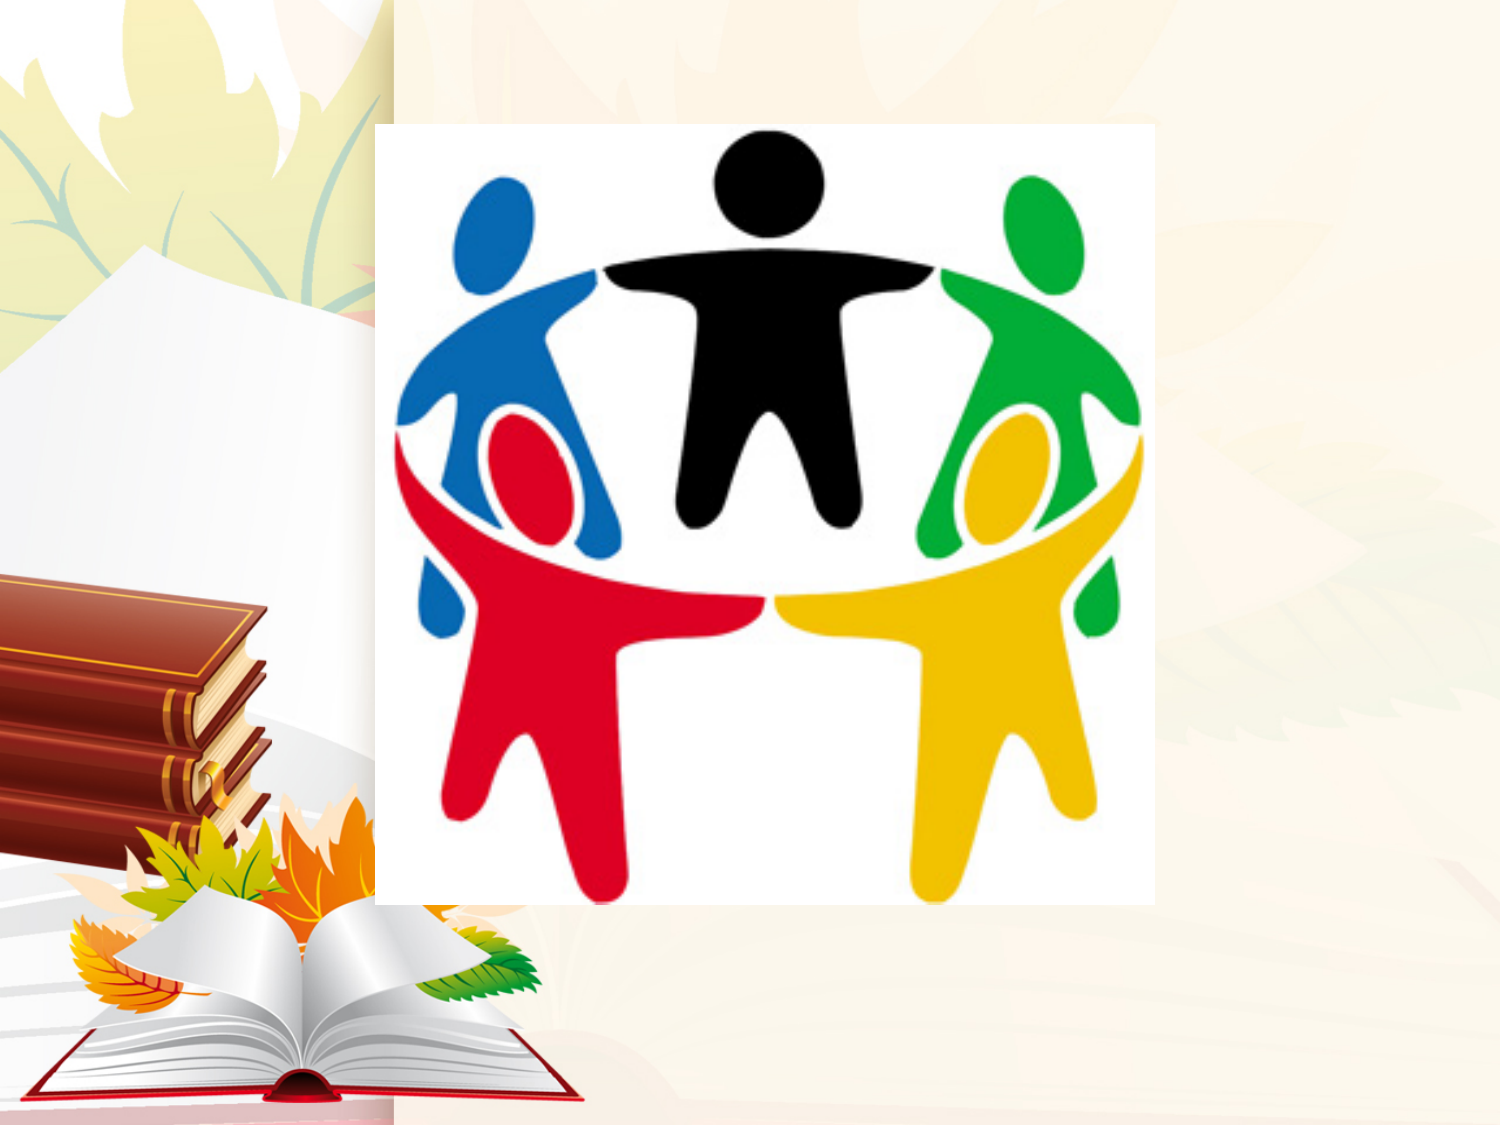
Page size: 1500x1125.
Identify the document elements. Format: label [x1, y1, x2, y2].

picture [0, 0, 1500, 1125]
list [374, 124, 1155, 905]
